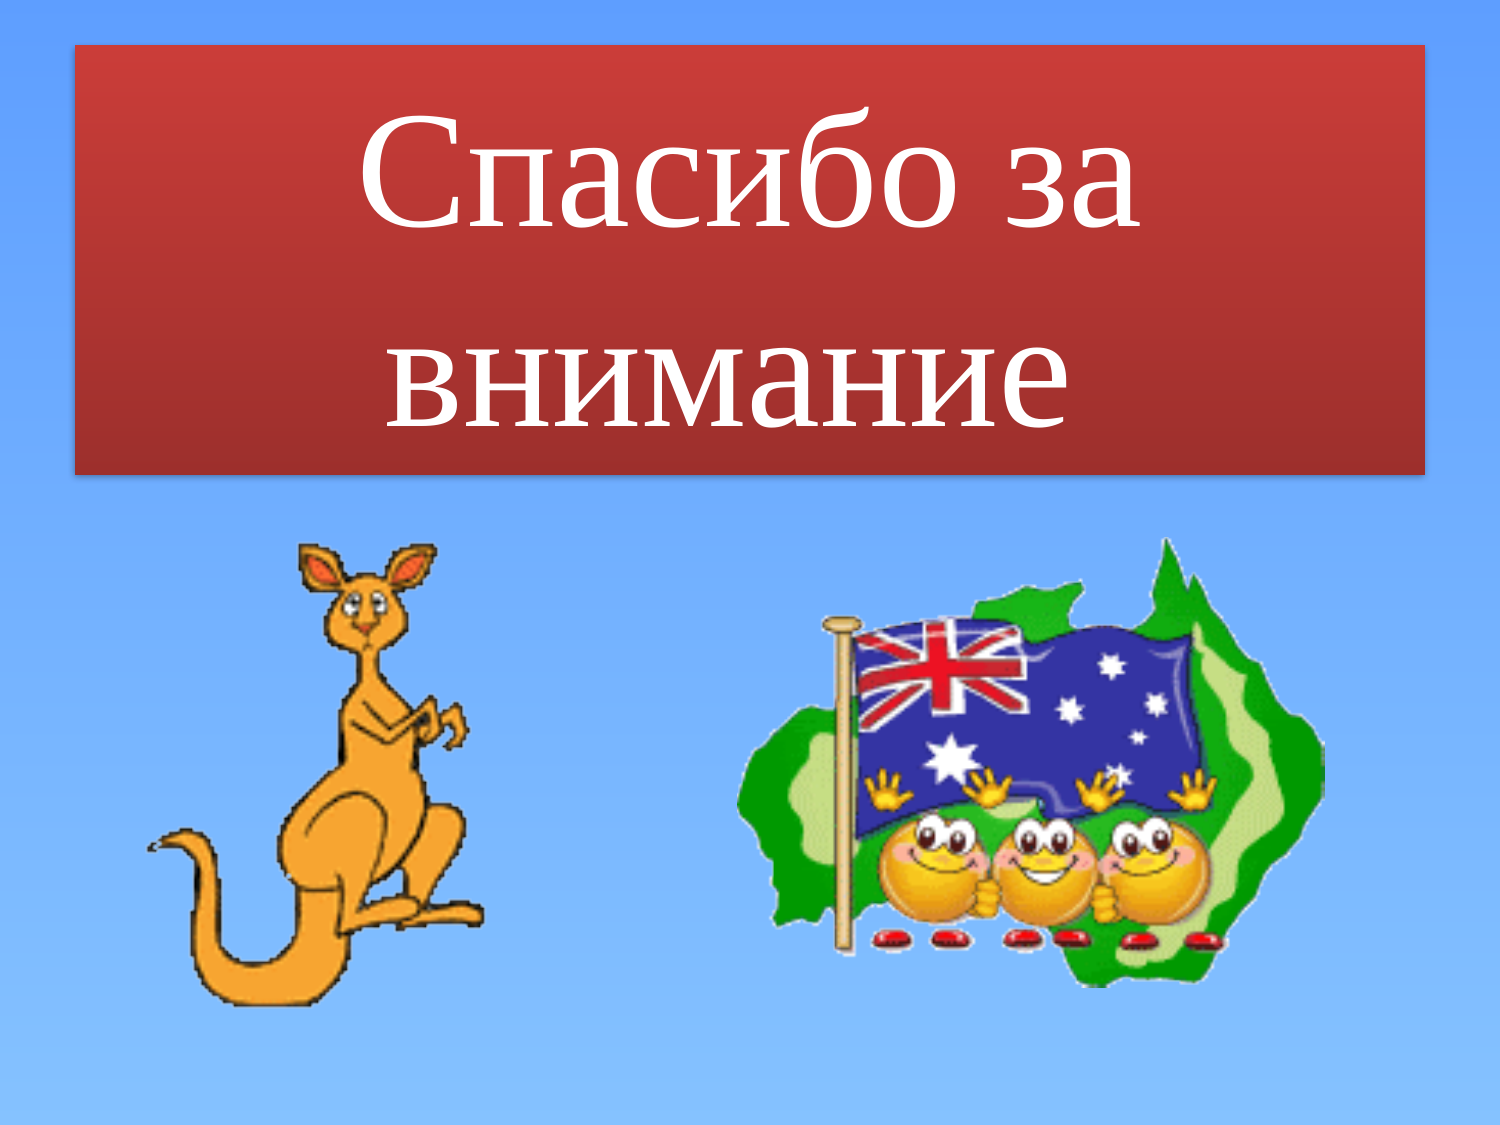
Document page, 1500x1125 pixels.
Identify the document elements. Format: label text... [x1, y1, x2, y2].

title Спасибо за внимание [75, 45, 1425, 475]
picture [137, 537, 498, 1016]
picture [737, 537, 1326, 988]
